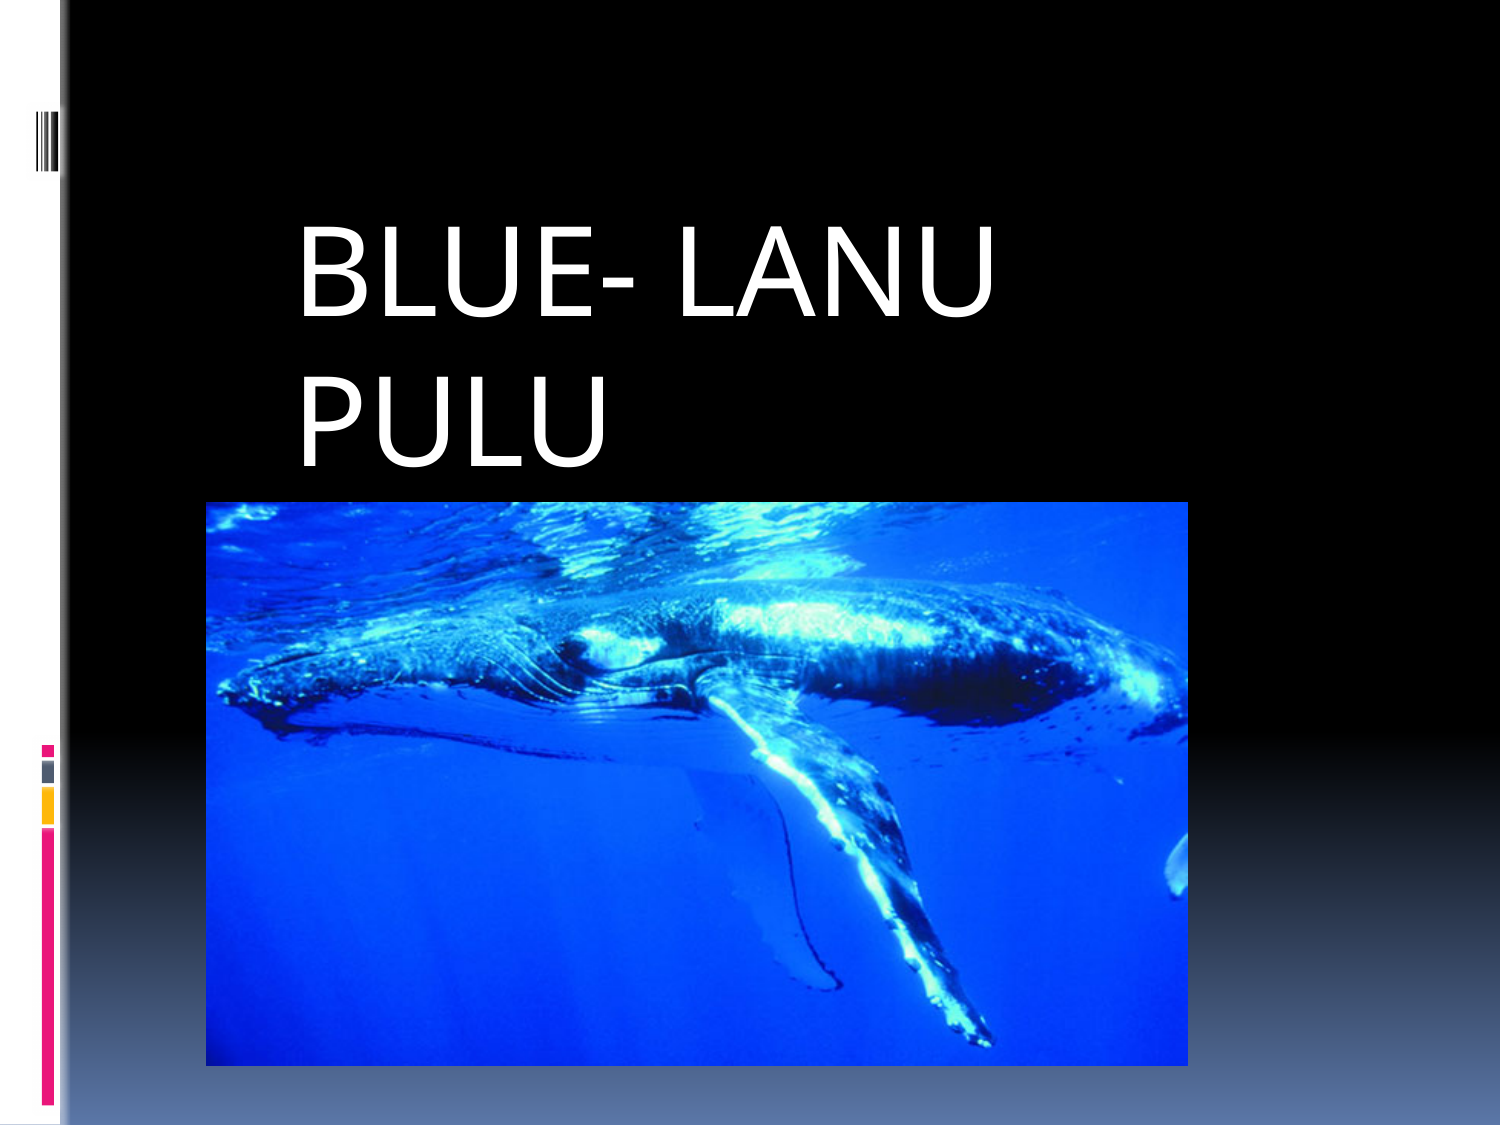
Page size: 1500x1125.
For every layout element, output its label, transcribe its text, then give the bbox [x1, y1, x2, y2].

picture [206, 502, 1188, 1066]
text_box BLUE- LANU PULU [277, 184, 1341, 650]
